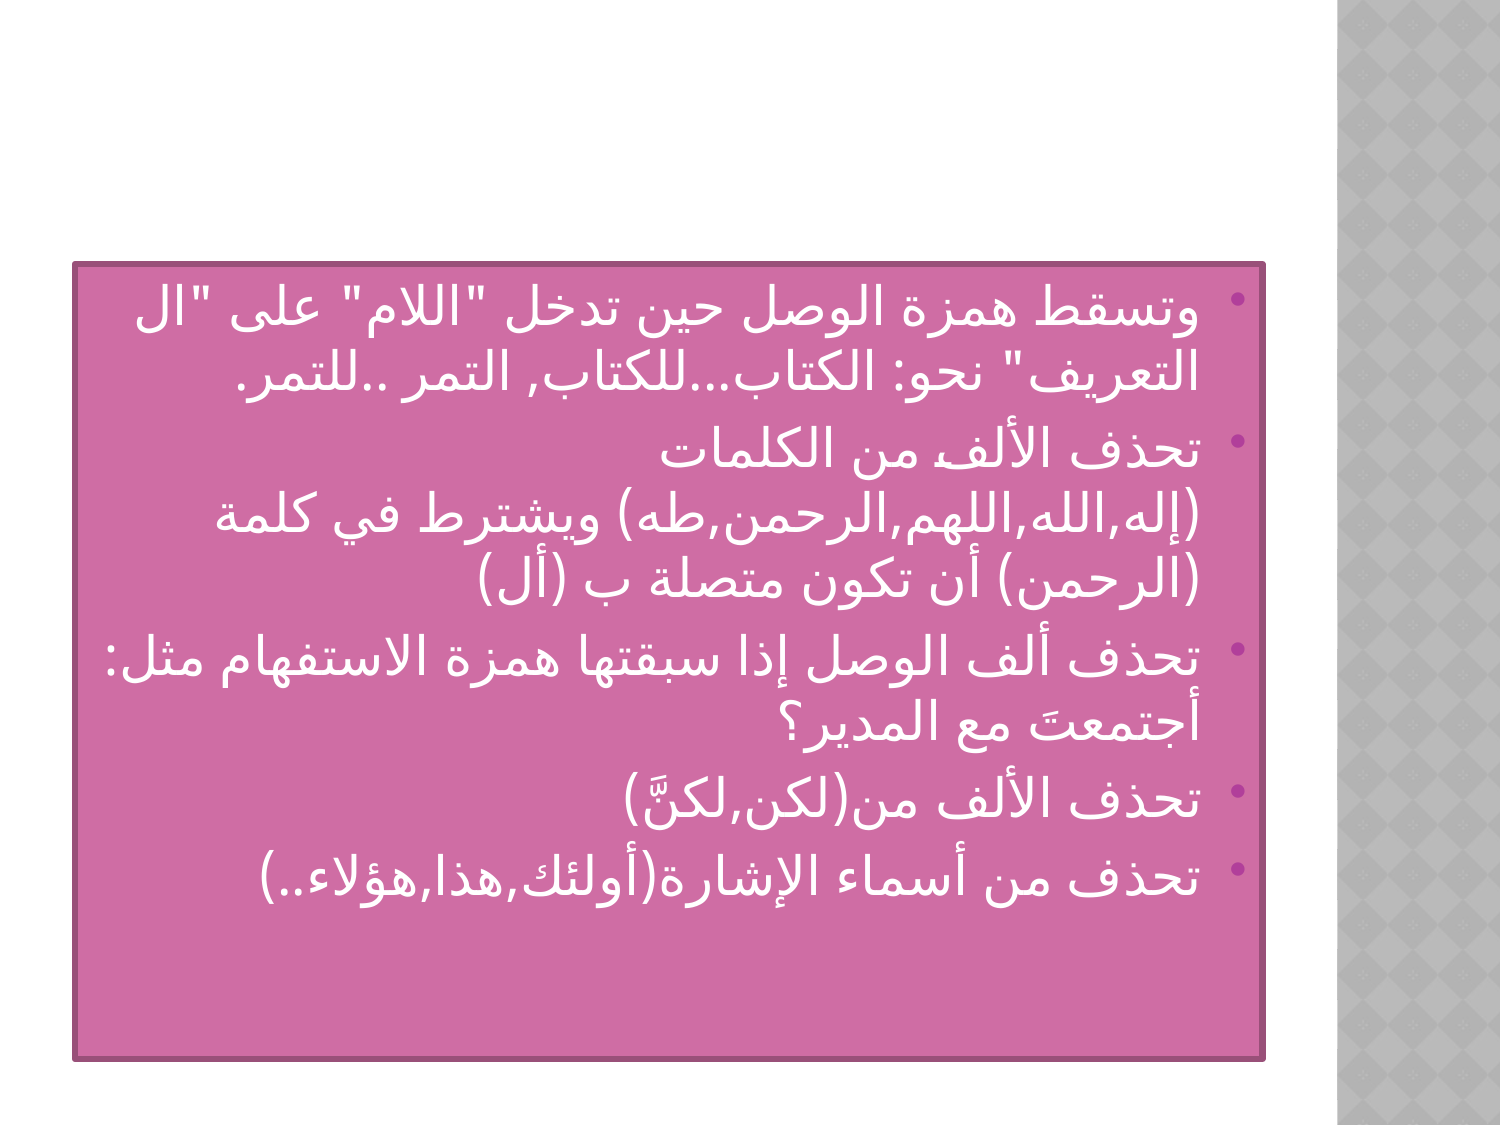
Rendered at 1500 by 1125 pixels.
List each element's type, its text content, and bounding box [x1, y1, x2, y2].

list وتسقط همزة الوصل حين تدخل "اللام" على "ال التعريف" نحو: الكتاب...للكتاب, التمر ..للتمر. تحذف الألف من الكلمات (إله,الله,اللهم,الرحمن,طه) ويشترط في كلمة (الرحمن) أن تكون متصلة ب (أل) تحذف ألف الوصل إذا سبقتها همزة الاستفهام مثل: أجتمعتَ مع المدير؟ تحذف الألف من(لكن,لكنَّ) تحذف من أسماء الإشارة(أولئك,هذا,هؤلاء..) [72, 261, 1266, 1062]
